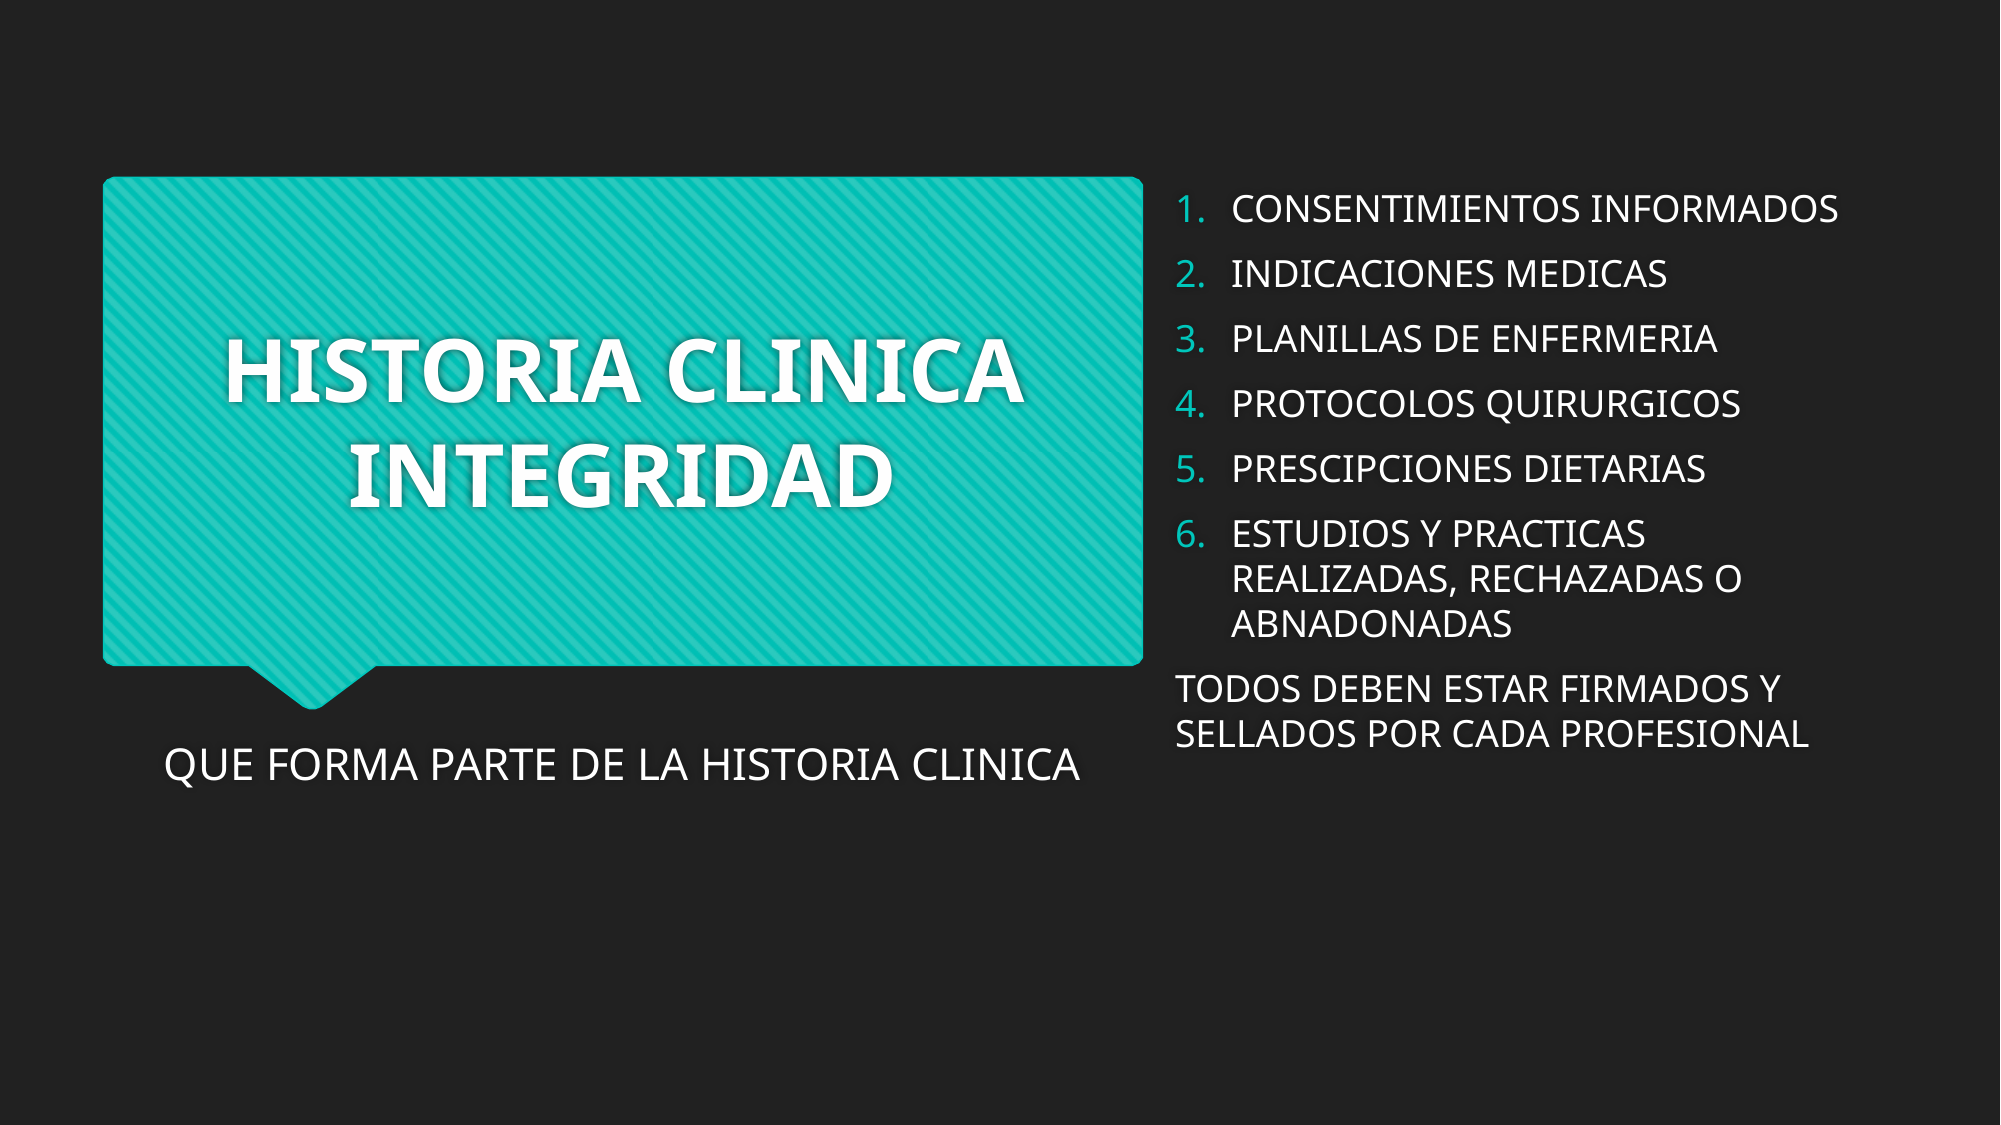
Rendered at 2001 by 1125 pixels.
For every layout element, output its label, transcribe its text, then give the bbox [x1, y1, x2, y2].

list CONSENTIMIENTOS INFORMADOS INDICACIONES MEDICAS PLANILLAS DE ENFERMERIA PROTOCOLOS QUIRURGICOS PRESCIPCIONES DIETARIAS ESTUDIOS Y PRACTICAS REALIZADAS, RECHAZADAS O ABNADONADAS TODOS DEBEN ESTAR FIRMADOS Y SELLADOS POR CADA PROFESIONAL [1160, 177, 1868, 846]
list QUE FORMA PARTE DE LA HISTORIA CLINICA [139, 728, 1107, 846]
title HISTORIA CLINICA INTEGRIDAD [139, 203, 1107, 638]
